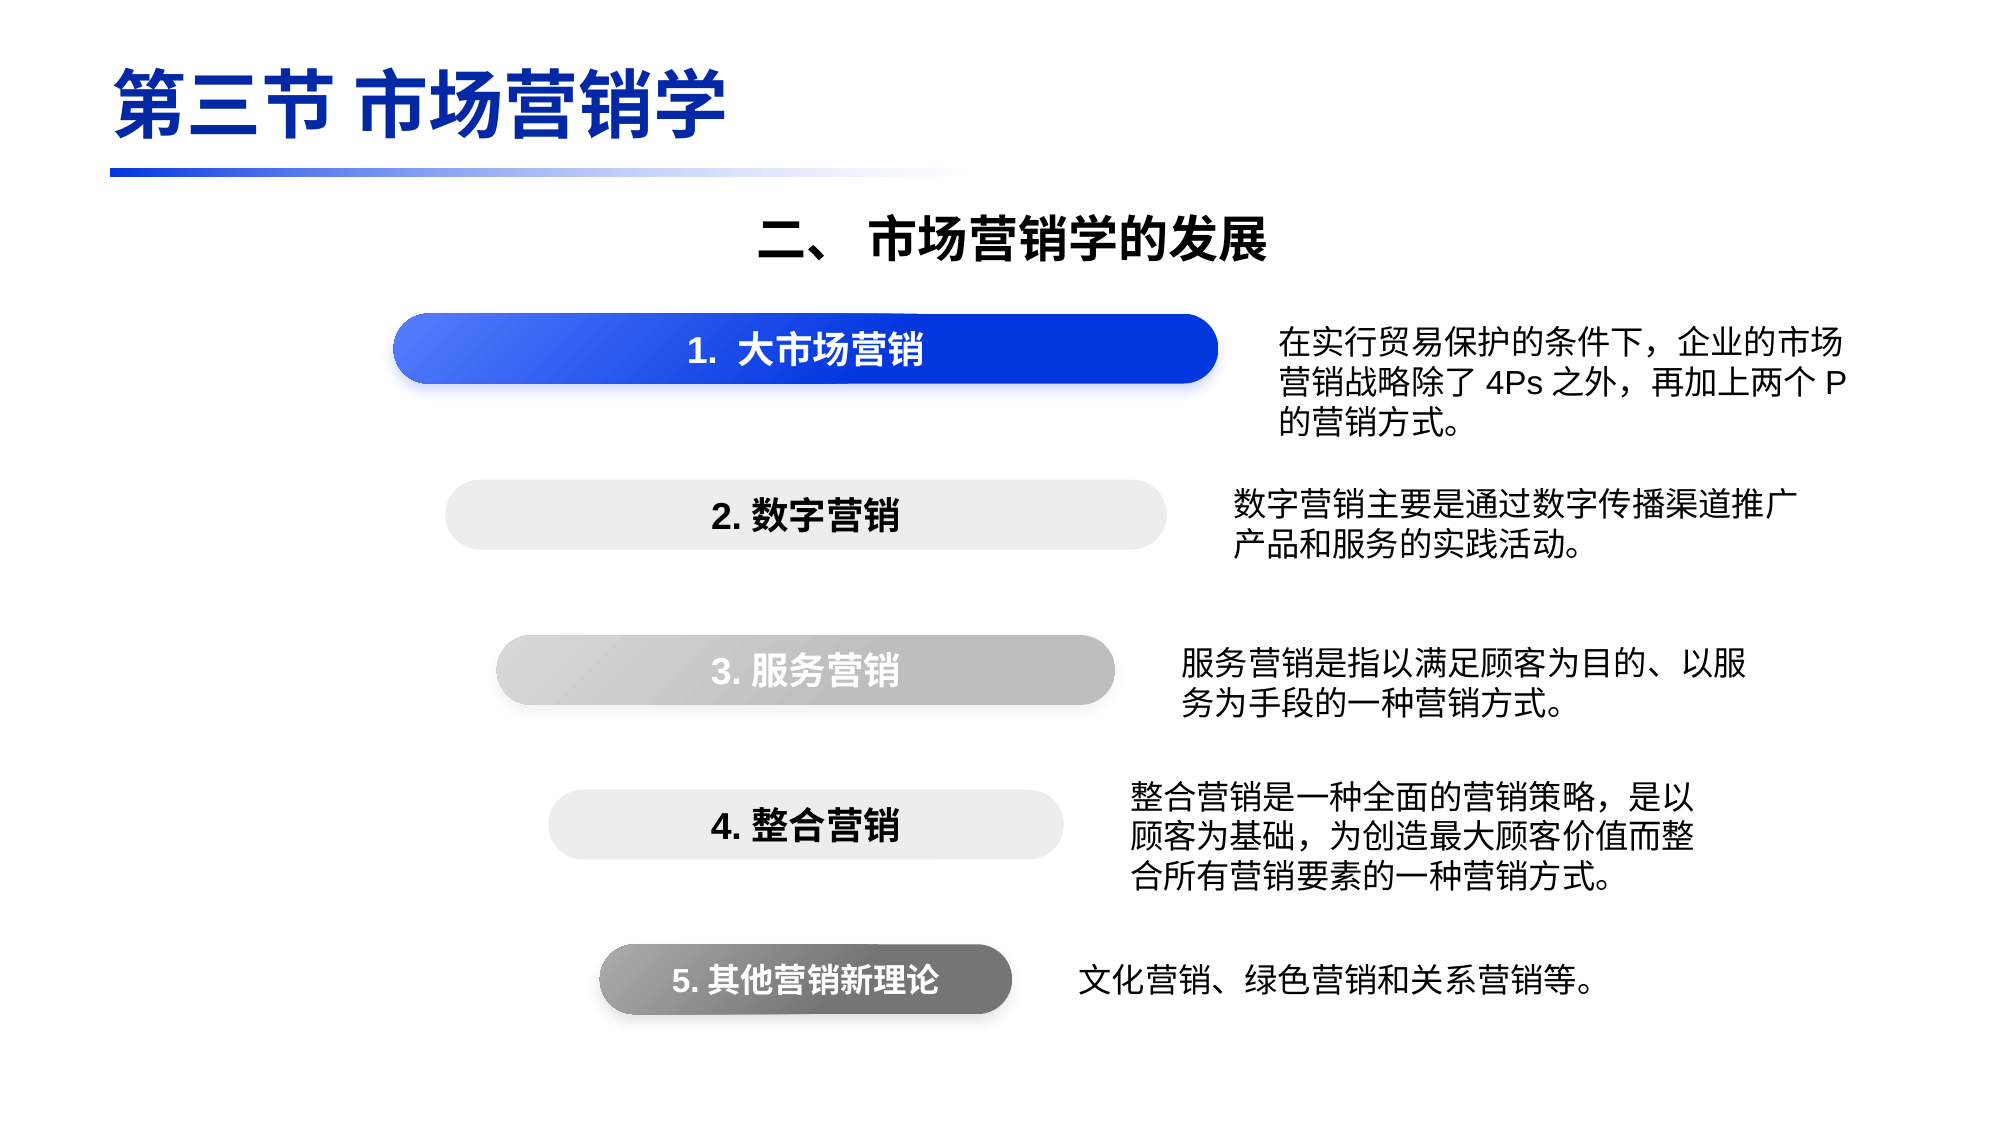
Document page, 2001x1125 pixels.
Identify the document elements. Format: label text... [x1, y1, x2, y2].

text_box 在实行贸易保护的条件下，企业的市场营销战略除了4Ps之外，再加上两个P的营销方式。 [1263, 313, 1864, 494]
text_box 服务营销是指以满足顾客为目的、以服务为手段的一种营销方式。 [1219, 635, 1767, 730]
text_box 第三节 市场营销学 [96, 50, 806, 155]
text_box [393, 313, 1219, 1015]
text_box 数字营销主要是通过数字传播渠道推广产品和服务的实践活动。 [1219, 476, 1818, 571]
text_box 文化营销、绿色营销和关系营销等。 [1219, 951, 1664, 1007]
text_box 整合营销是一种全面的营销策略，是以顾客为基础，为创造最大顾客价值而整合所有营销要素的一种营销方式。 [1219, 768, 1715, 903]
text_box 二、 市场营销学的发展 [723, 191, 1301, 276]
